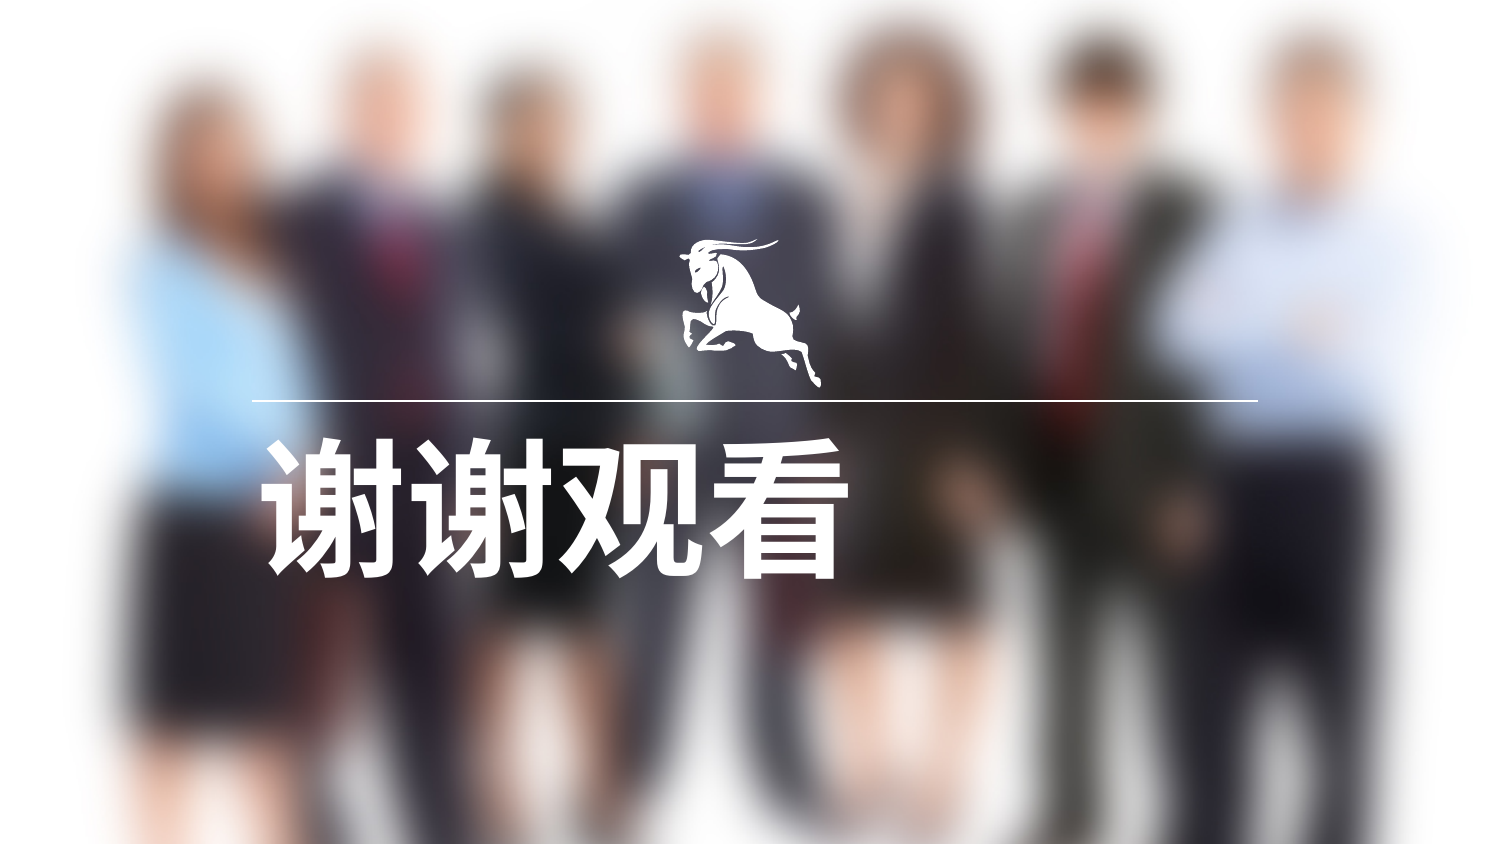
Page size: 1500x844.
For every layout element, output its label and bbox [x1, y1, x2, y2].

text_box [241, 238, 1258, 605]
picture [0, 0, 1500, 844]
